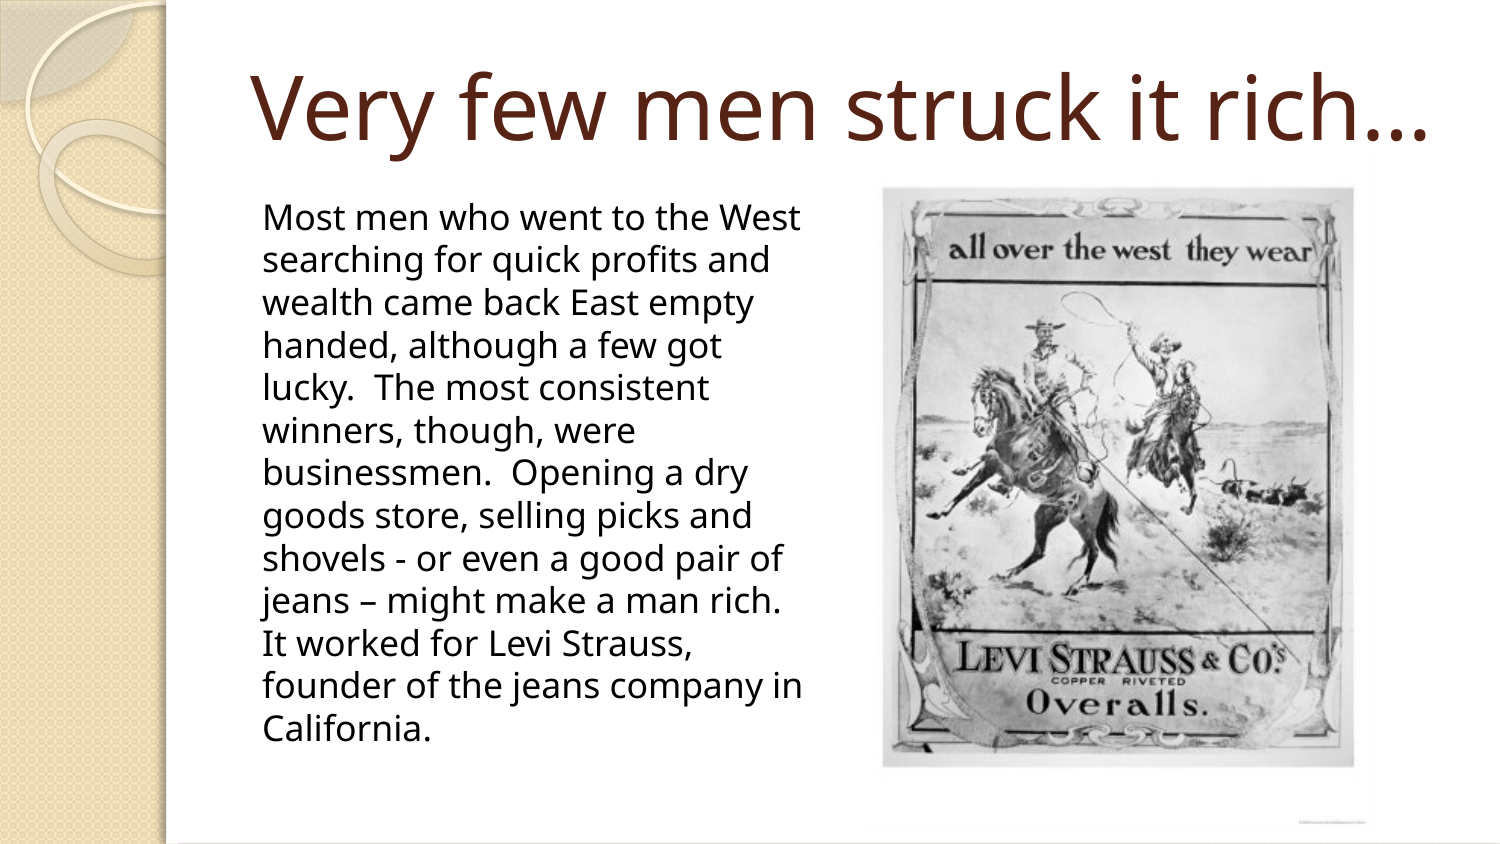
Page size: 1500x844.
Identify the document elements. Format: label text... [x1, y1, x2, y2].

list Most men who went to the West searching for quick profits and wealth came back East empty handed, although a few got lucky. The most consistent winners, though, were businessmen. Opening a dry goods store, selling picks and shovels - or even a good pair of jeans – might make a man rich. It worked for Levi Strauss, founder of the jeans company in California. [235, 187, 836, 762]
title Very few men struck it rich… [235, 33, 1466, 175]
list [862, 146, 1376, 830]
